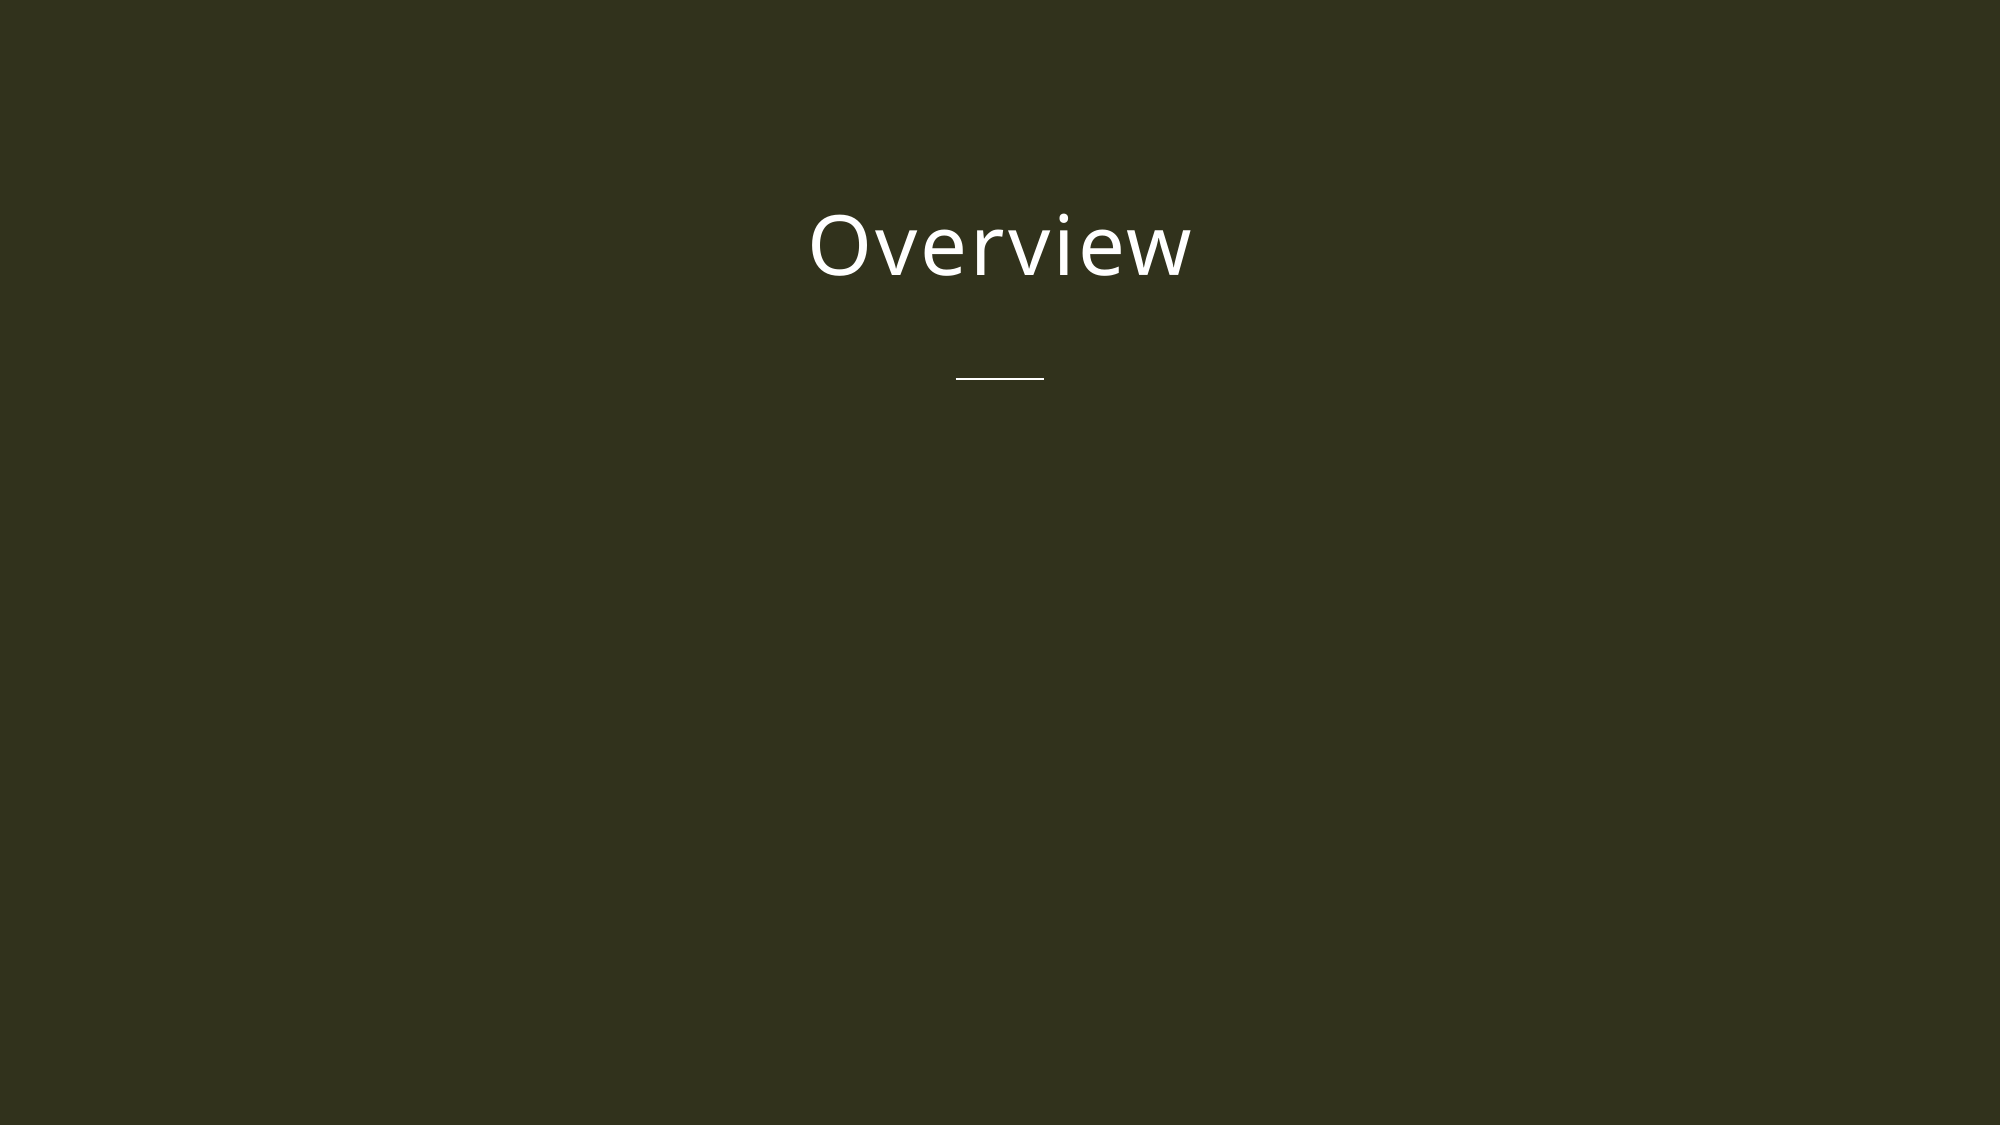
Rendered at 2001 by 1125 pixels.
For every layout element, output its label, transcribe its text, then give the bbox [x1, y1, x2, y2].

title Overview [542, 165, 1458, 307]
